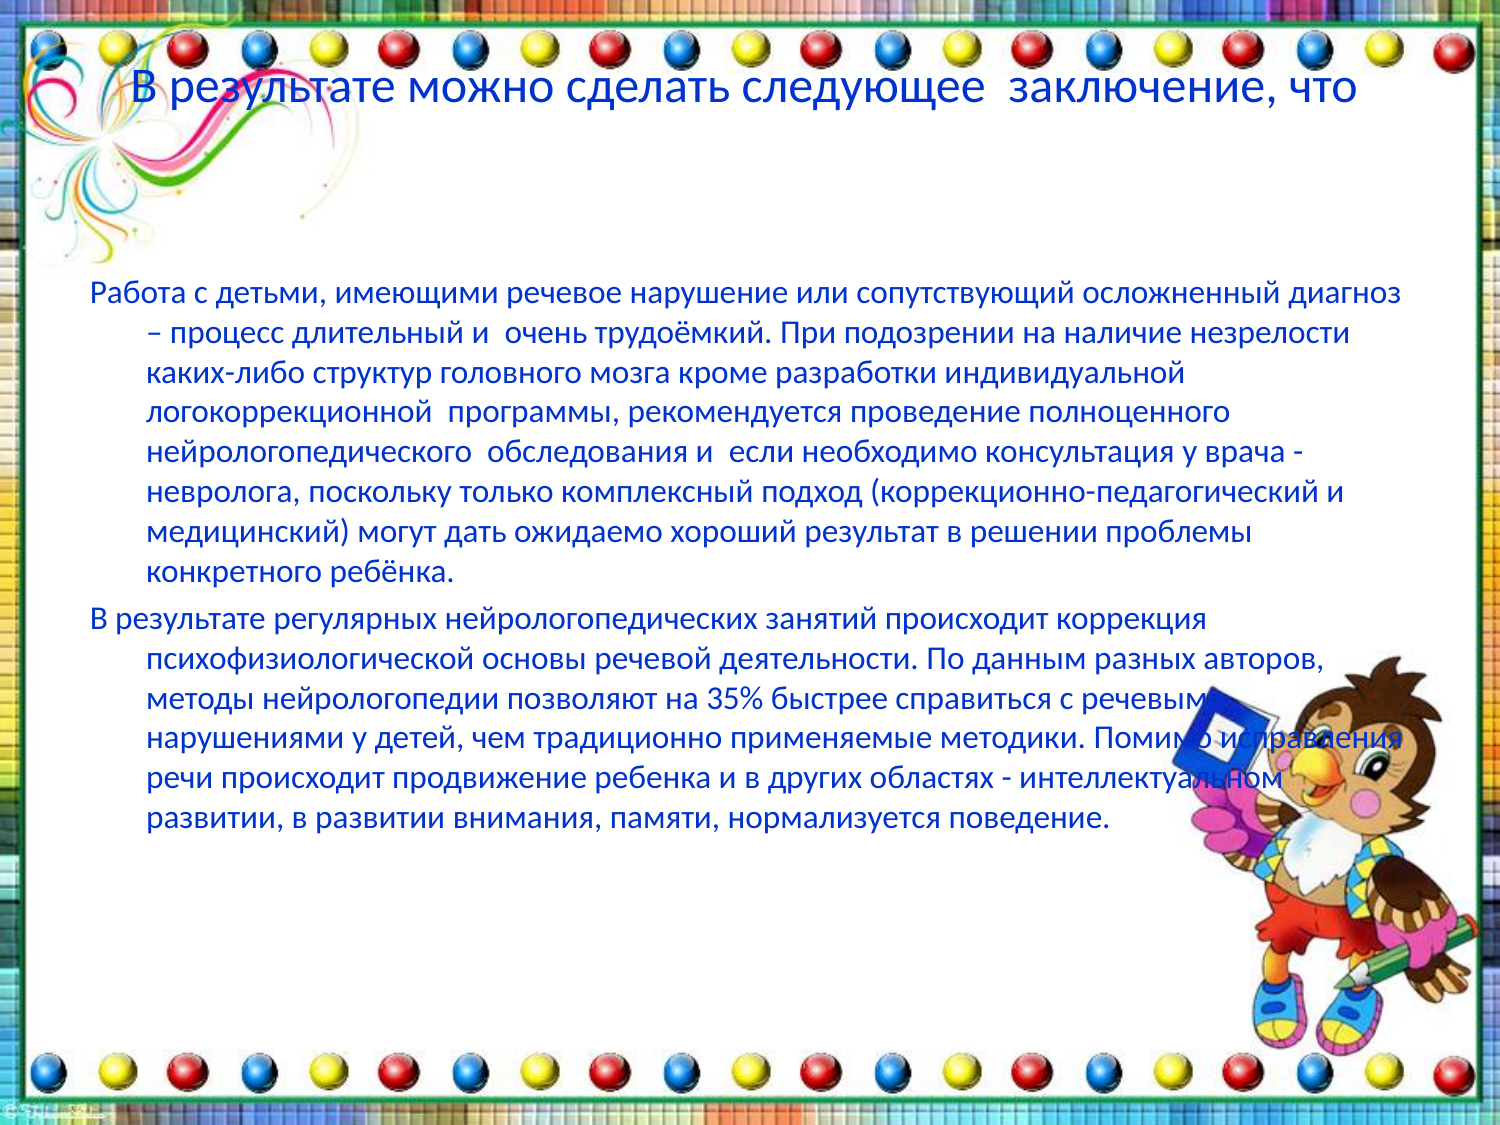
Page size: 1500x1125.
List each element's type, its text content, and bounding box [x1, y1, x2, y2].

title В результате можно сделать следующее заключение, что [75, 45, 1425, 164]
list Работа с детьми, имеющими речевое нарушение или сопутствующий осложненный диагноз – процесс длительный и очень трудоёмкий. При подозрении на наличие незрелости каких-либо структур головного мозга кроме разработки индивидуальной логокоррекционной программы, рекомендуется проведение полноценного нейрологопедического обследования и если необходимо консультация у врача - невролога, поскольку только комплексный подход (коррекционно-педагогический и медицинский) могут дать ожидаемо хороший результат в решении проблемы конкретного ребёнка. В результате регулярных нейрологопедических занятий происходит коррекция психофизиологической основы речевой деятельности. По данным разных авторов, методы нейрологопедии позволяют на 35% быстрее справиться с речевыми нарушениями у детей, чем традиционно применяемые методики. Помимо исправления речи происходит продвижение ребенка и в других областях - интеллектуальном развитии, в развитии внимания, памяти, нормализуется поведение. [75, 262, 1425, 938]
picture [0, 0, 1500, 1125]
